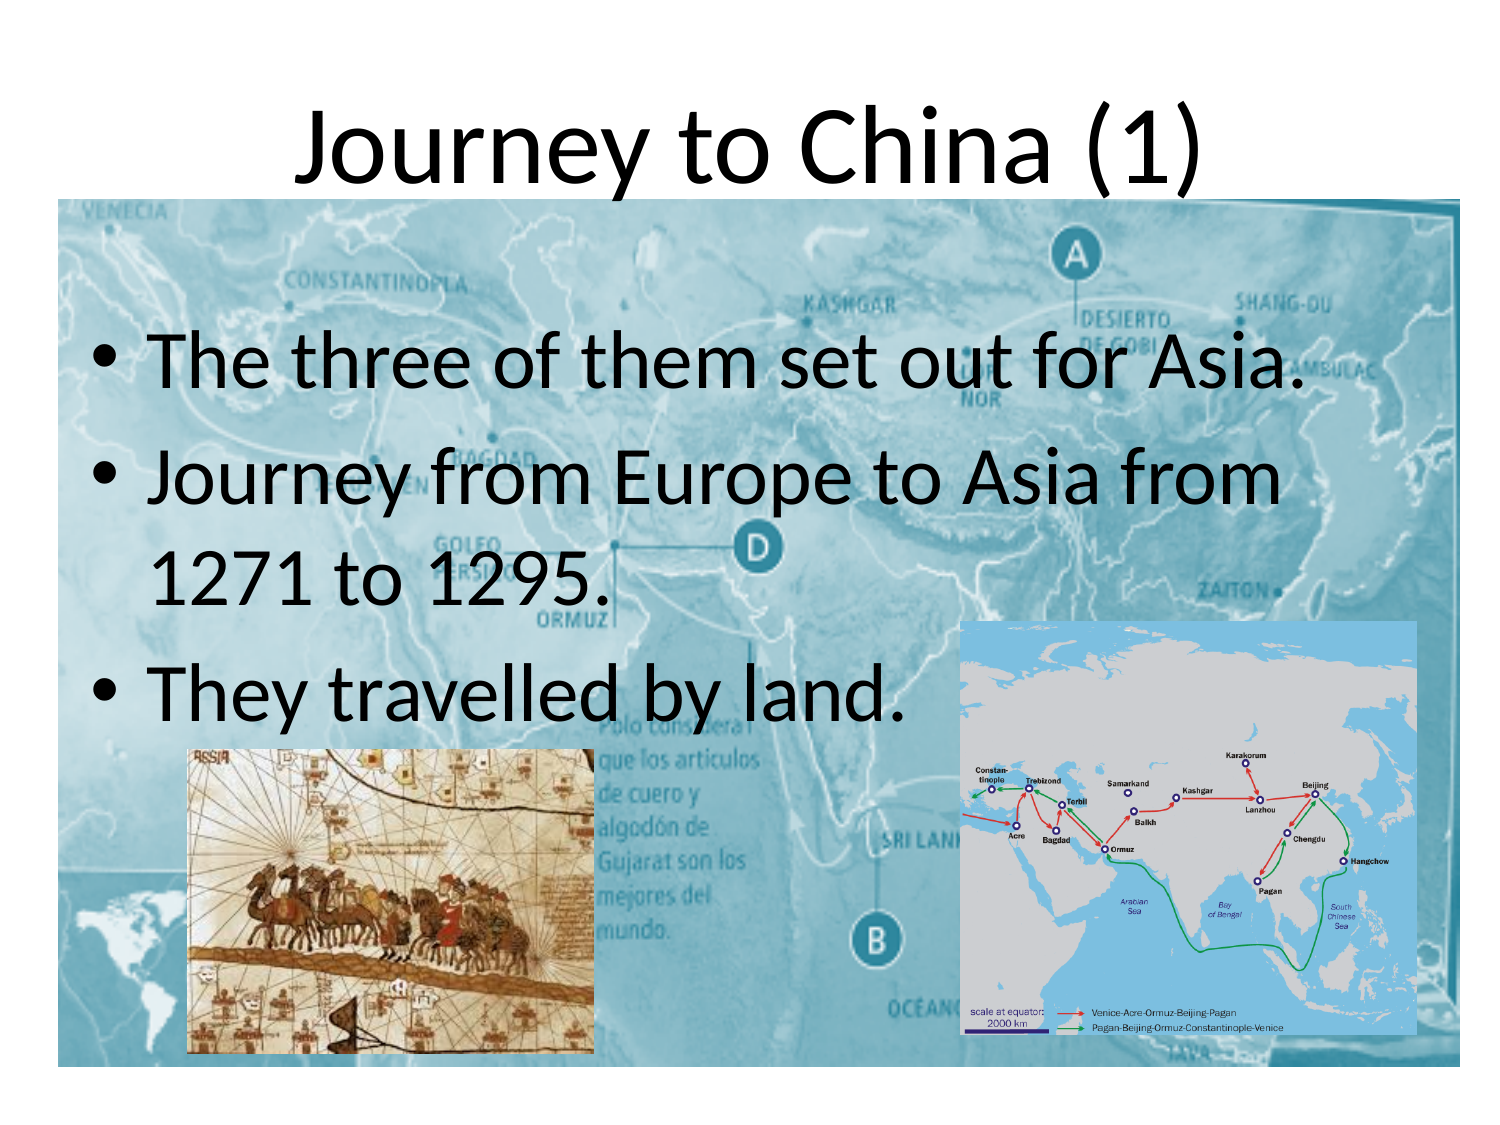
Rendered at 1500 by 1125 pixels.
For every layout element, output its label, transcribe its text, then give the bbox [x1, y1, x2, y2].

picture [58, 198, 1460, 1067]
title Journey to China (1) [75, 45, 1425, 197]
